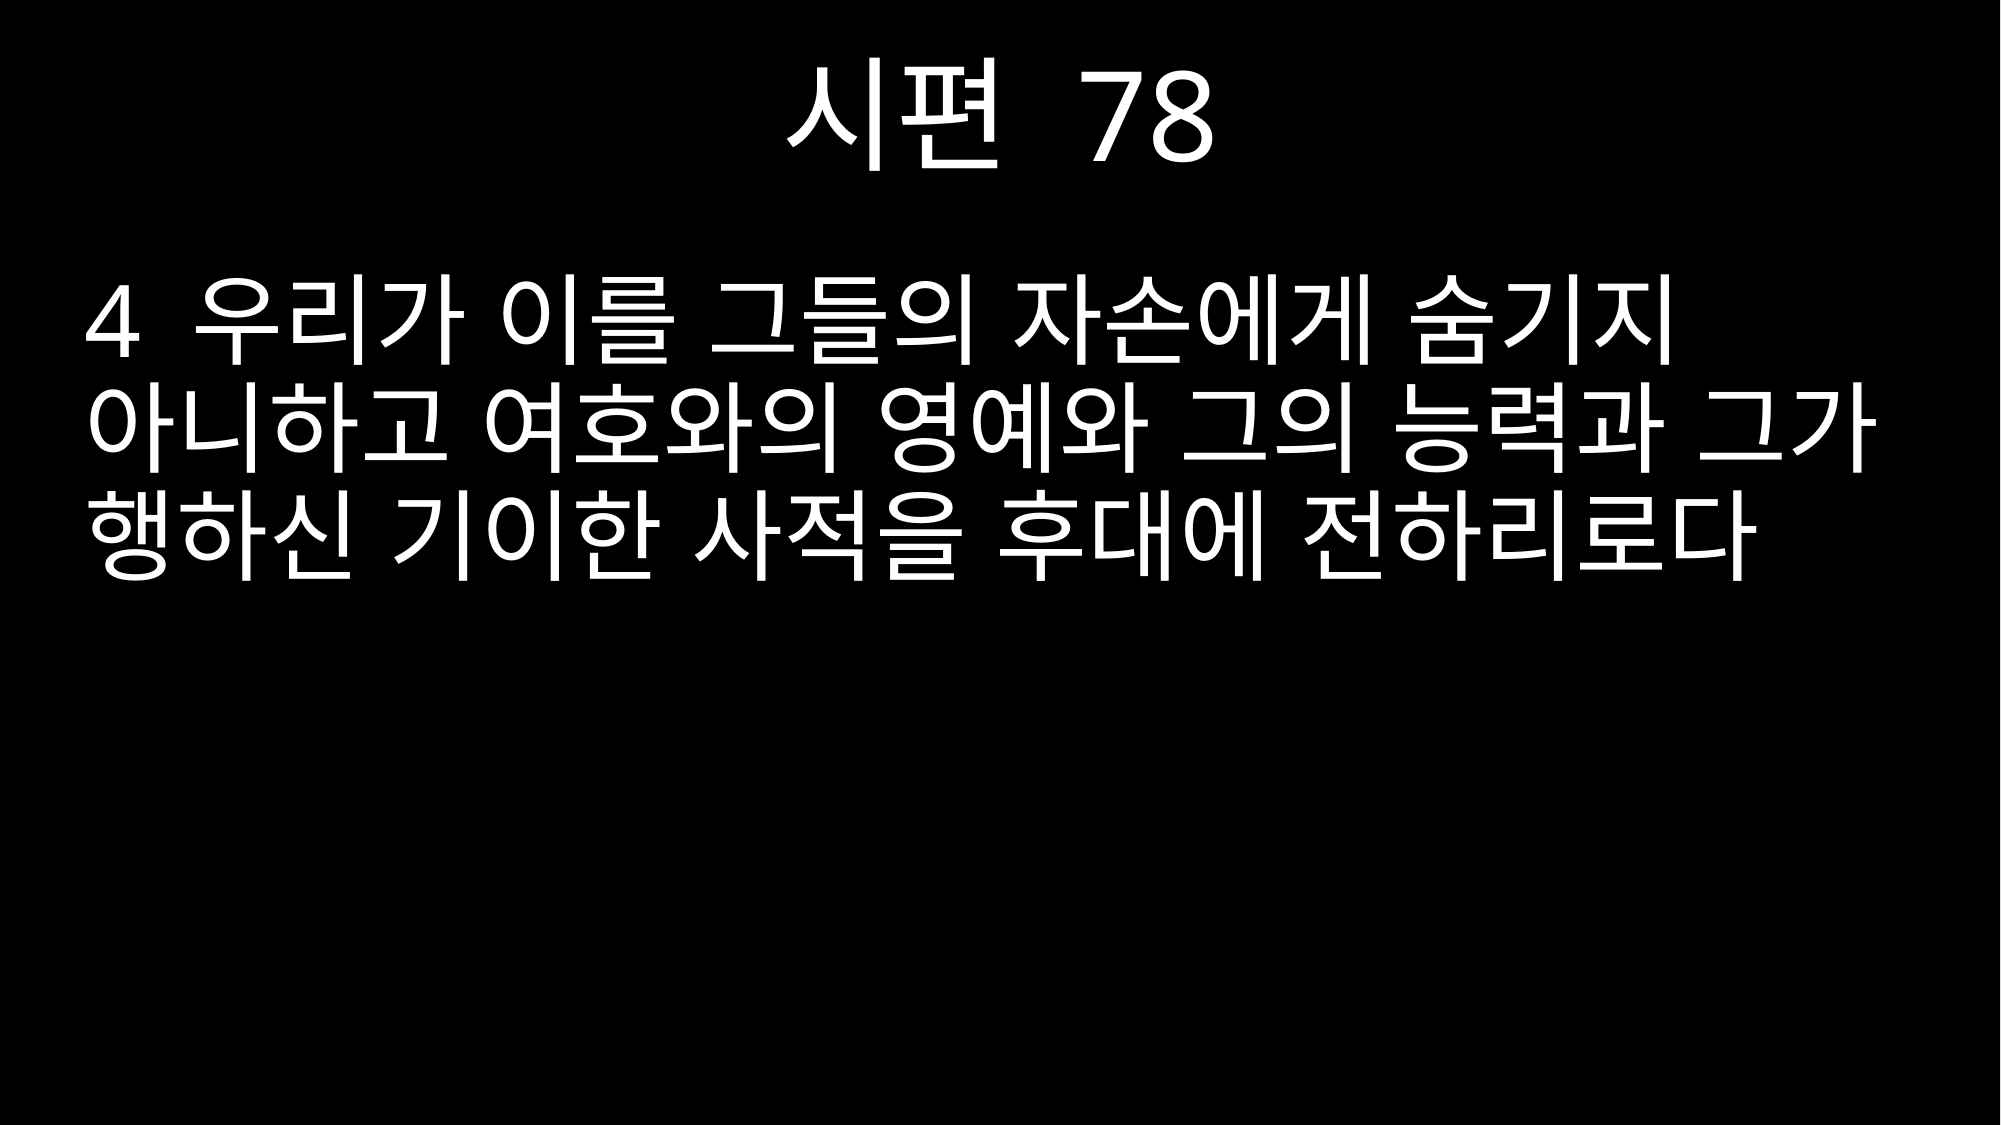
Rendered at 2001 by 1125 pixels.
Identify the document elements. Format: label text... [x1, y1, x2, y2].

footer 시편 78 [0, 32, 2000, 192]
list 4 우리가 이를 그들의 자손에게 숨기지 아니하고 여호와의 영예와 그의 능력과 그가 행하신 기이한 사적을 후대에 전하리로다 [69, 263, 1953, 423]
picture [0, 0, 2001, 1125]
